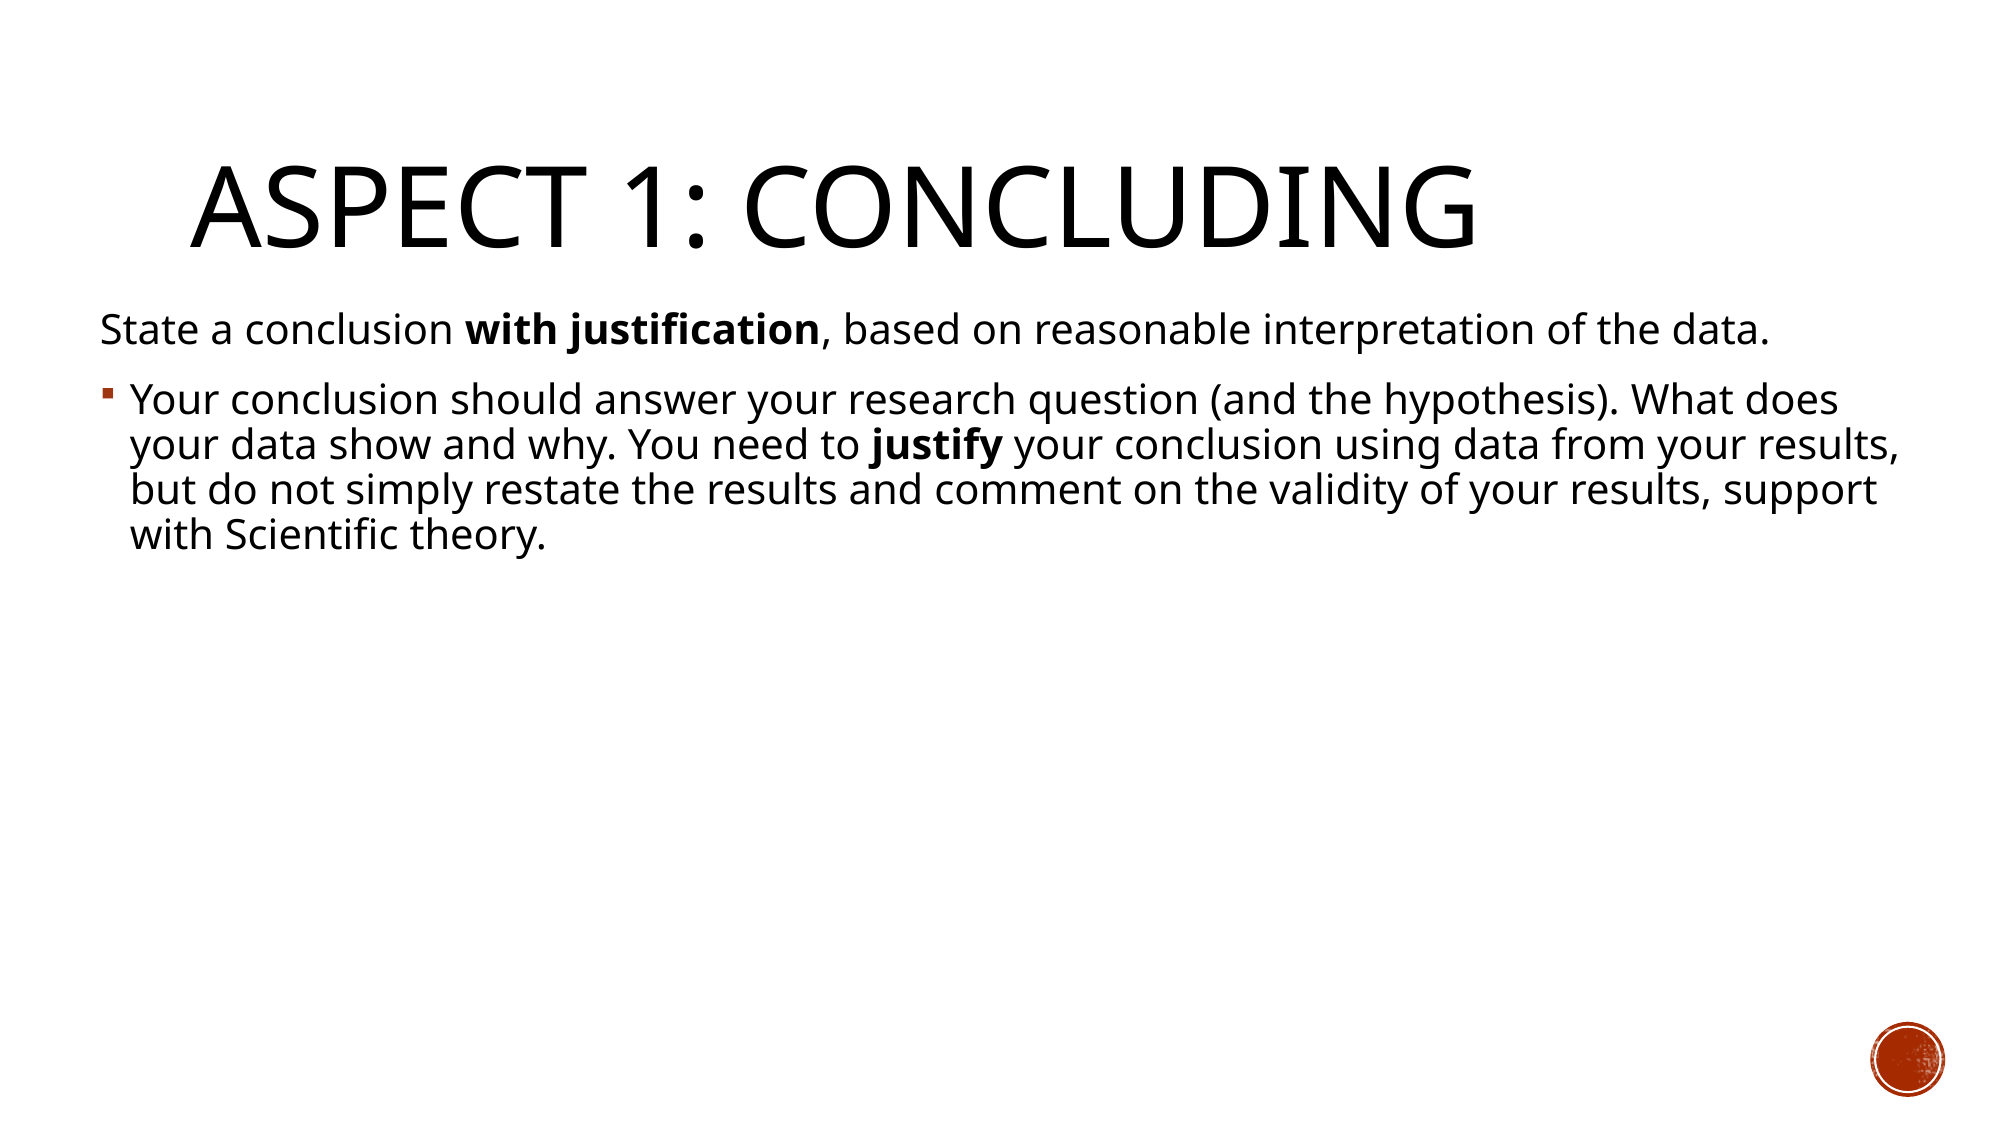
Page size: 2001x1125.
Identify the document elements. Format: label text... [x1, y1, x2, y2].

list State a conclusion with justification, based on reasonable interpretation of the data. Your conclusion should answer your research question (and the hypothesis). What does your data show and why. You need to justify your conclusion using data from your results, but do not simply restate the results and comment on the validity of your results, support with Scientific theory. [84, 300, 1941, 1037]
title Aspect 1: concluding [175, 79, 1826, 300]
